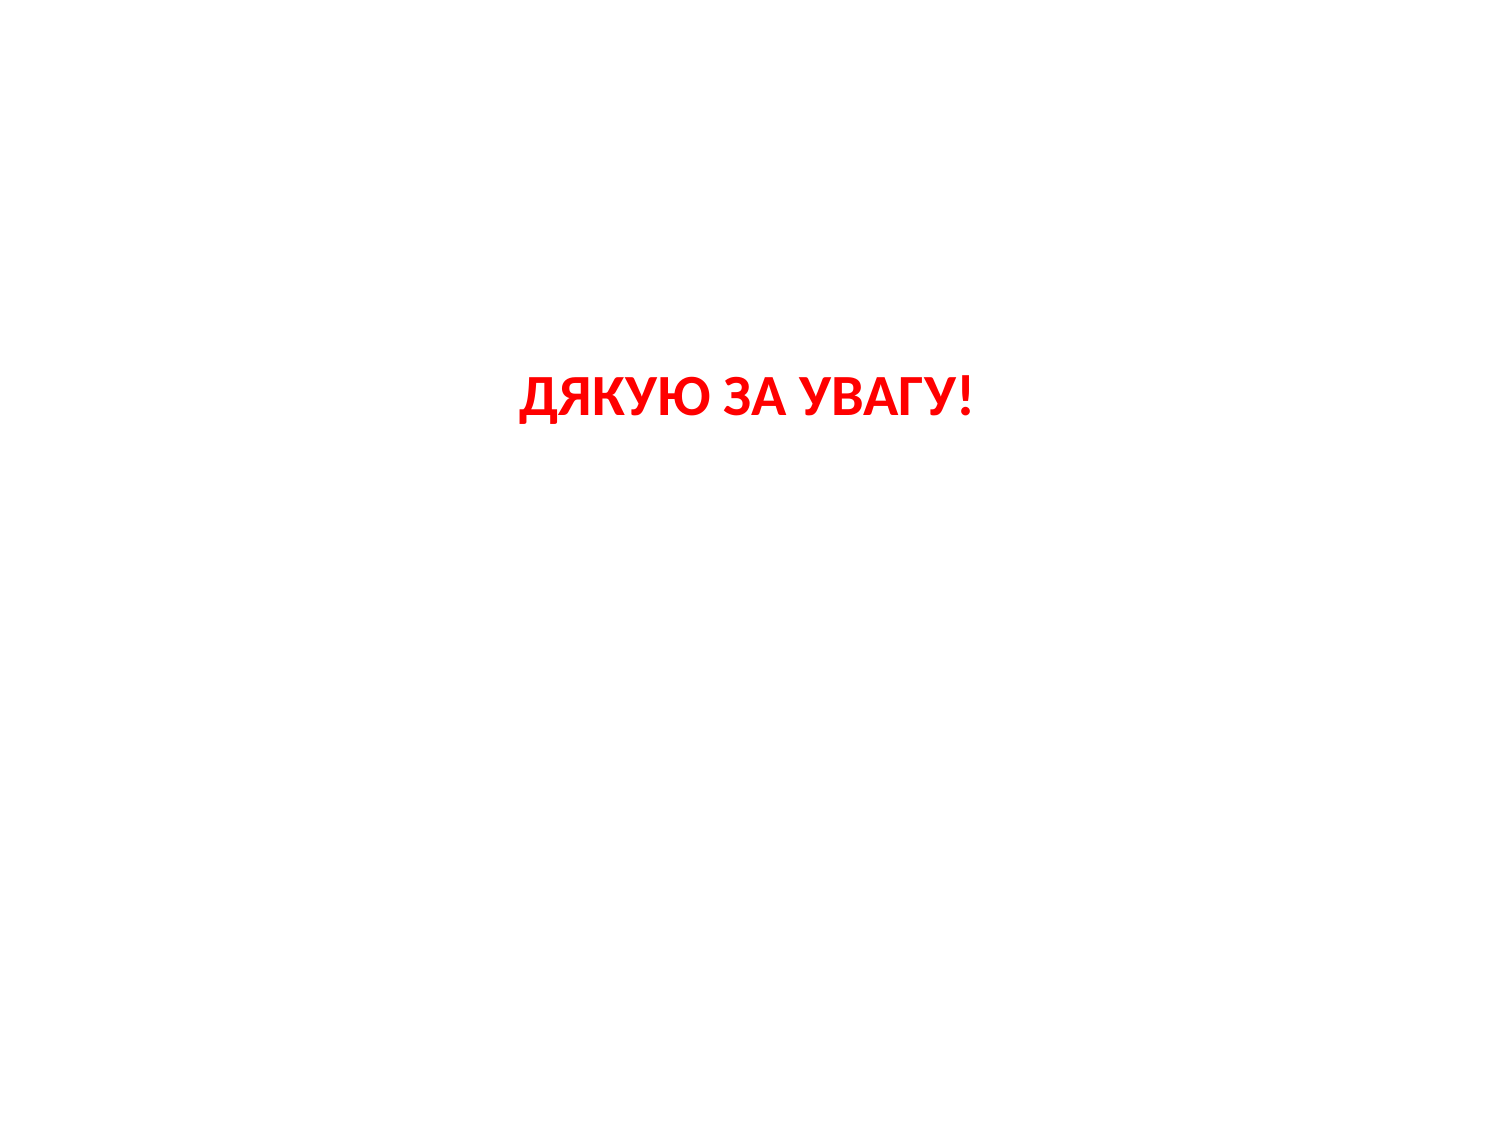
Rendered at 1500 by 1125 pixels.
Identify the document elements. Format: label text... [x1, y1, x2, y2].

text_box ДЯКУЮ ЗА УВАГУ! [505, 349, 991, 435]
